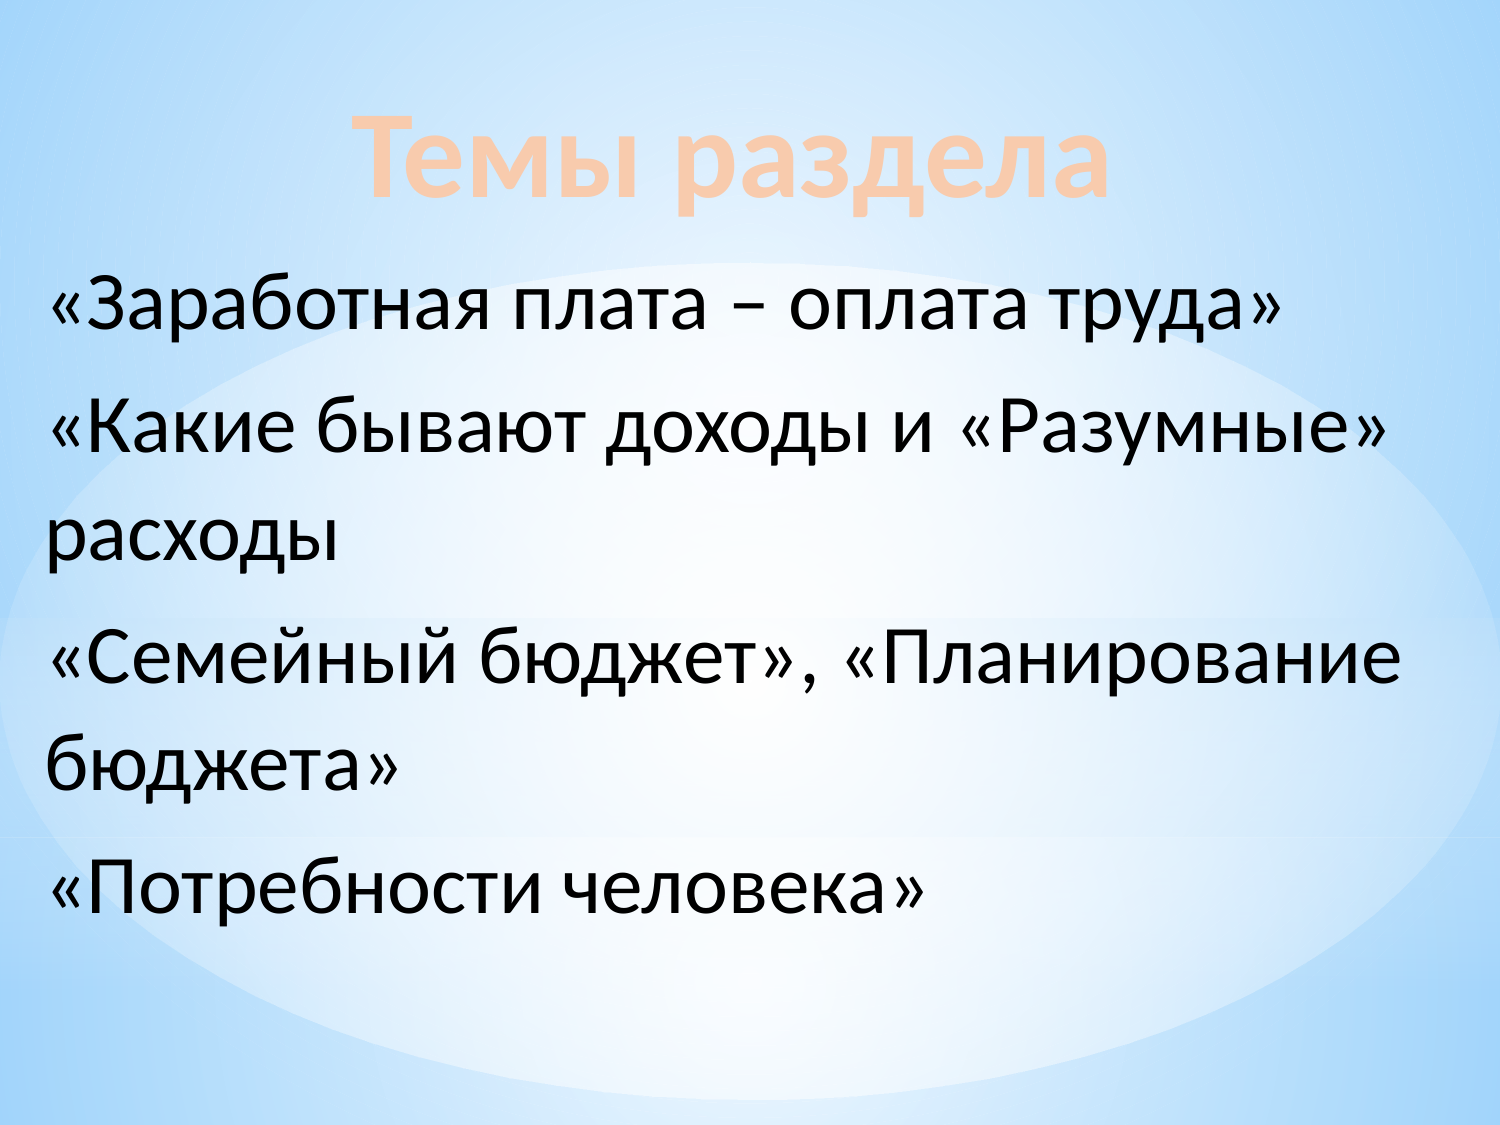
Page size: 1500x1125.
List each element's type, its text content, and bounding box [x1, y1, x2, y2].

text_box Темы раздела «Заработная плата – оплата труда» «Какие бывают доходы и «Разумные» расходы «Семейный бюджет», «Планирование бюджета» «Потребности человека» [29, 54, 1436, 939]
